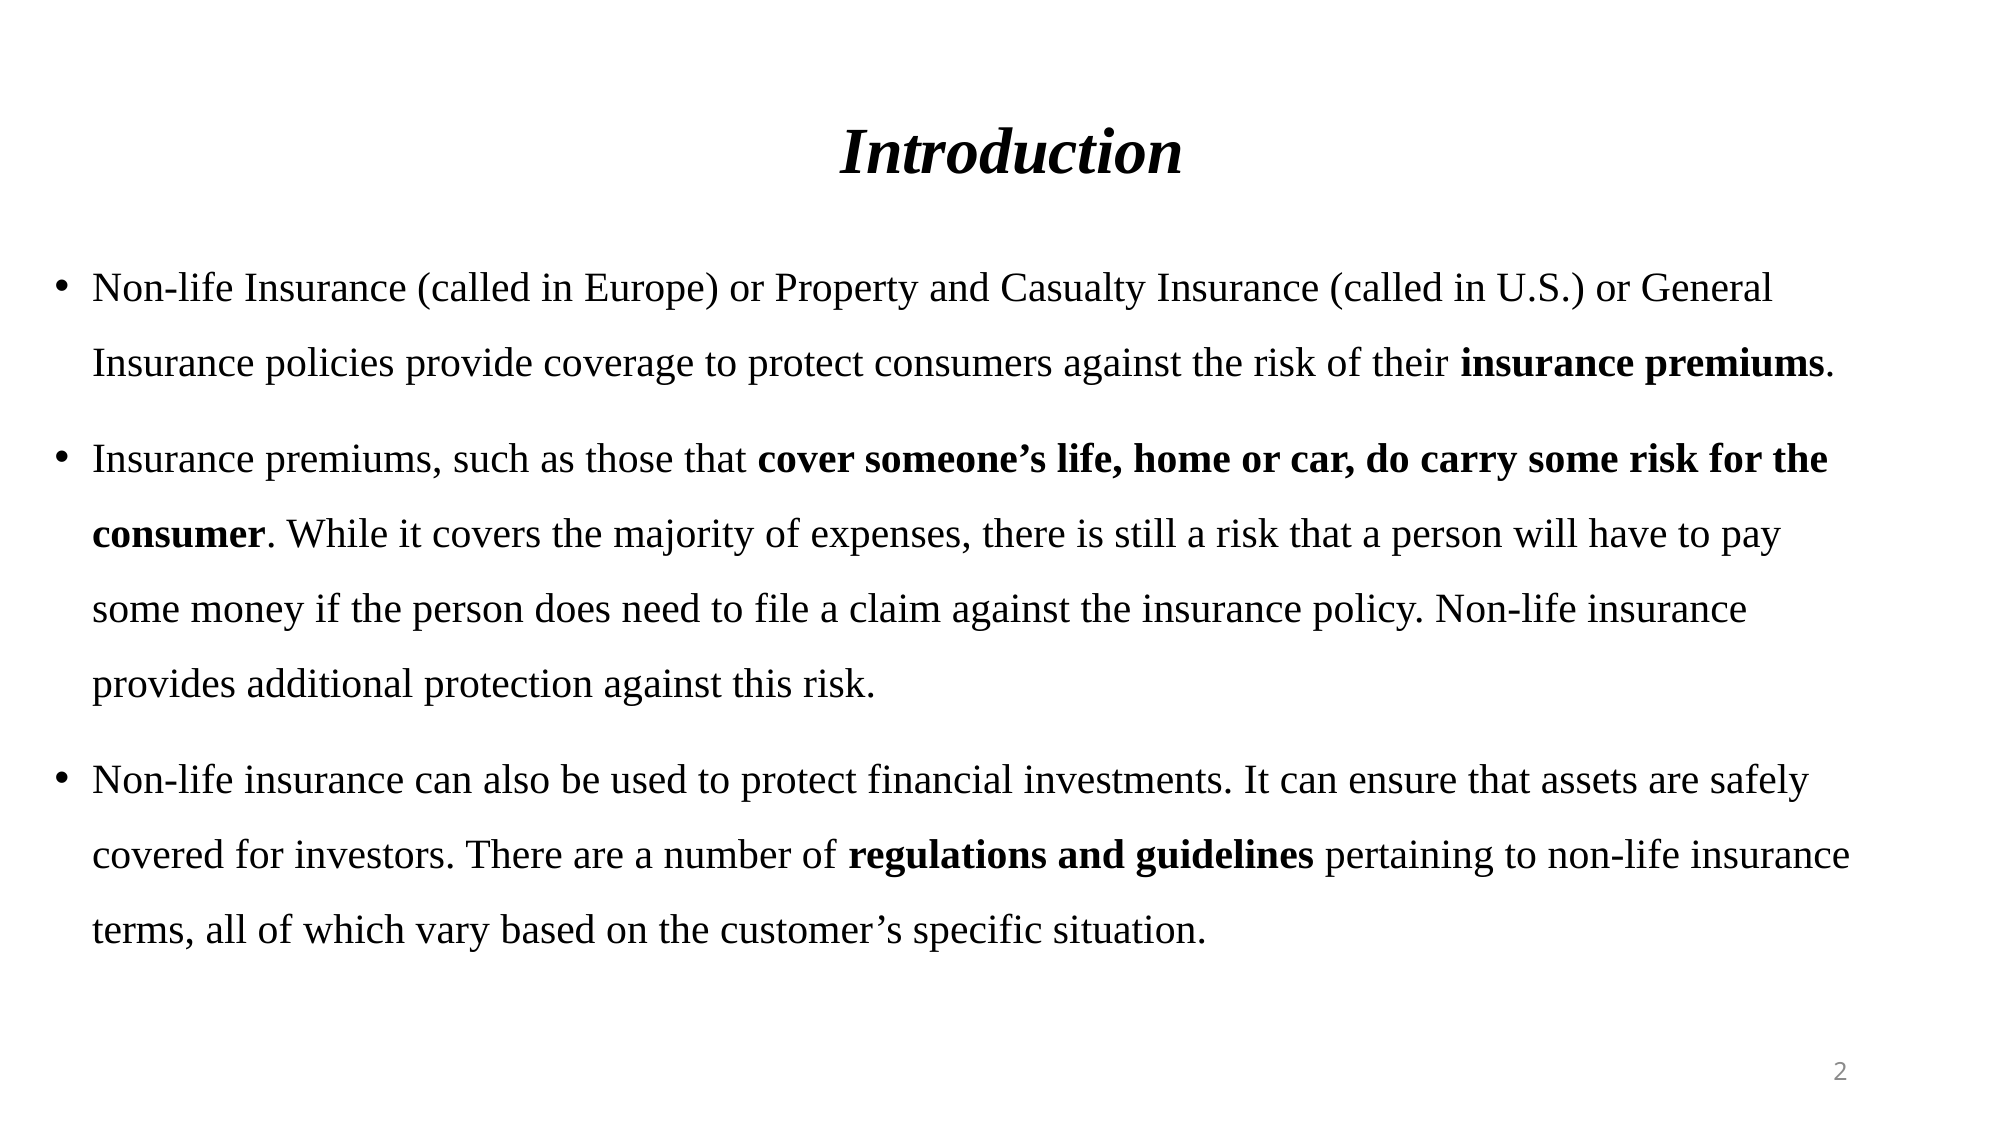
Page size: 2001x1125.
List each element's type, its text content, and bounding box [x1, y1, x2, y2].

slide_number 2 [1412, 1042, 1863, 1103]
list Non-life Insurance (called in Europe) or Property and Casualty Insurance (called in U.S.) or General Insurance policies provide coverage to protect consumers against the risk of their insurance premiums. Insurance premiums, such as those that cover someone’s life, home or car, do carry some risk for the consumer. While it covers the majority of expenses, there is still a risk that a person will have to pay some money if the person does need to file a claim against the insurance policy. Non-life insurance provides additional protection against this risk. Non-life insurance can also be used to protect financial investments. It can ensure that assets are safely covered for investors. There are a number of regulations and guidelines pertaining to non-life insurance terms, all of which vary based on the customer’s specific situation. [39, 227, 1893, 1026]
title Introduction [112, 109, 1913, 196]
